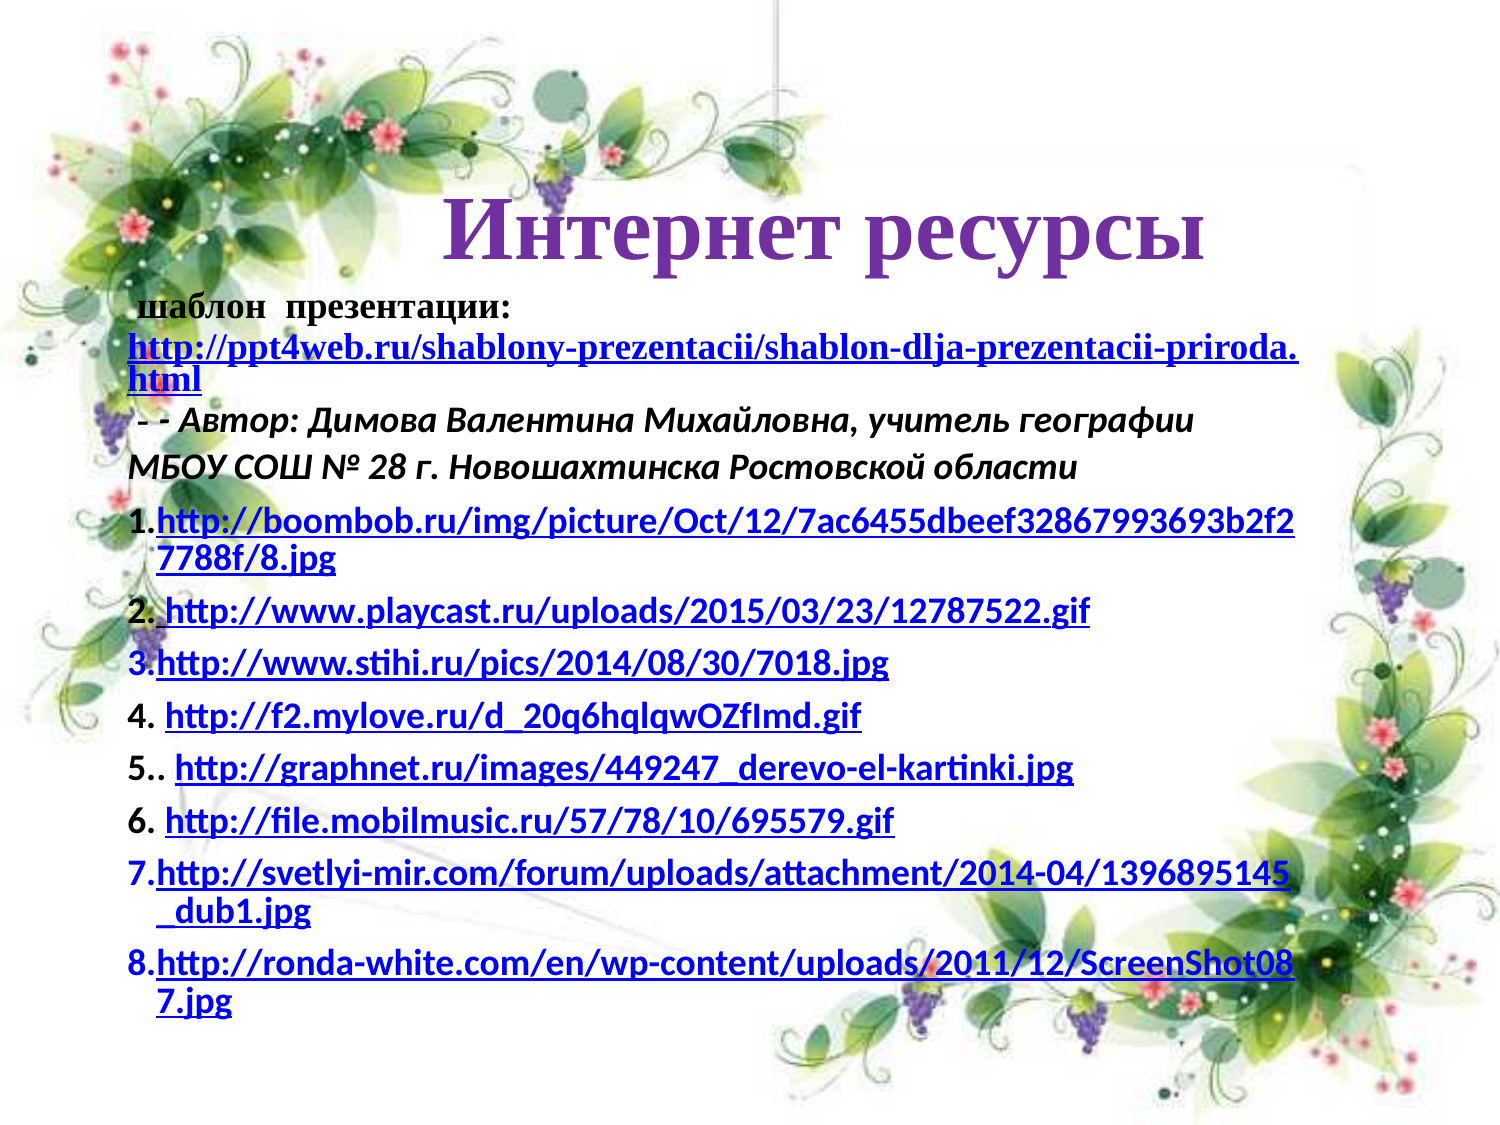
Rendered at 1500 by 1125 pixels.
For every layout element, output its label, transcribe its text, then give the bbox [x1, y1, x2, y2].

list шаблон презентации: http://ppt4web.ru/shablony-prezentacii/shablon-dlja-prezentacii-priroda.html - - Автор: Димова Валентина Михайловна, учитель географии МБОУ СОШ № 28 г. Новошахтинска Ростовской области http://boombob.ru/img/picture/Oct/12/7ac6455dbeef32867993693b2f27788f/8.jpg http://www.playcast.ru/uploads/2015/03/23/12787522.gif http://www.stihi.ru/pics/2014/08/30/7018.jpg http://f2.mylove.ru/d_20q6hqlqwOZfImd.gif . http://graphnet.ru/images/449247_derevo-el-kartinki.jpg http://file.mobilmusic.ru/57/78/10/695579.gif http://svetlyi-mir.com/forum/uploads/attachment/2014-04/1396895145_dub1.jpg http://ronda-white.com/en/wp-content/uploads/2011/12/ScreenShot087.jpg [111, 278, 1325, 1048]
title Интернет ресурсы [149, 128, 1500, 317]
picture [0, 0, 1500, 1125]
